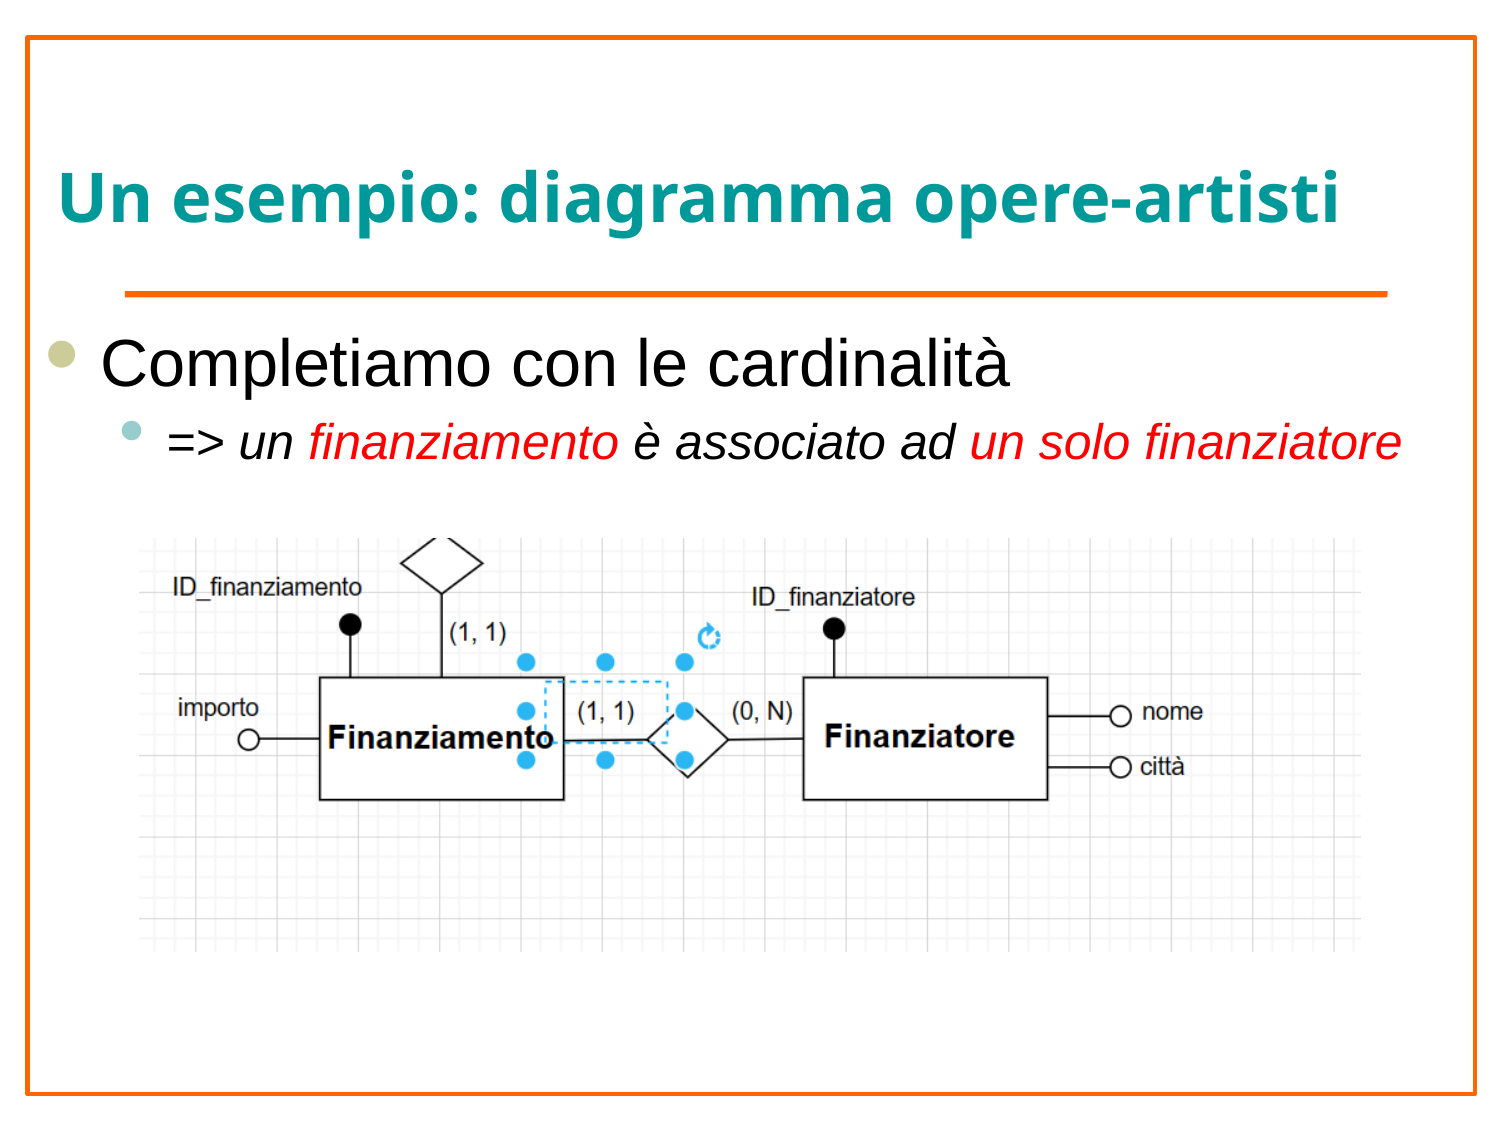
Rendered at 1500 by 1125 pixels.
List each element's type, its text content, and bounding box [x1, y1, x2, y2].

picture [138, 538, 1361, 952]
title Un esempio: diagramma opere-artisti [41, 87, 1483, 244]
list Completiamo con le cardinalità => un finanziamento è associato ad un solo finanziatore [29, 312, 1459, 1024]
